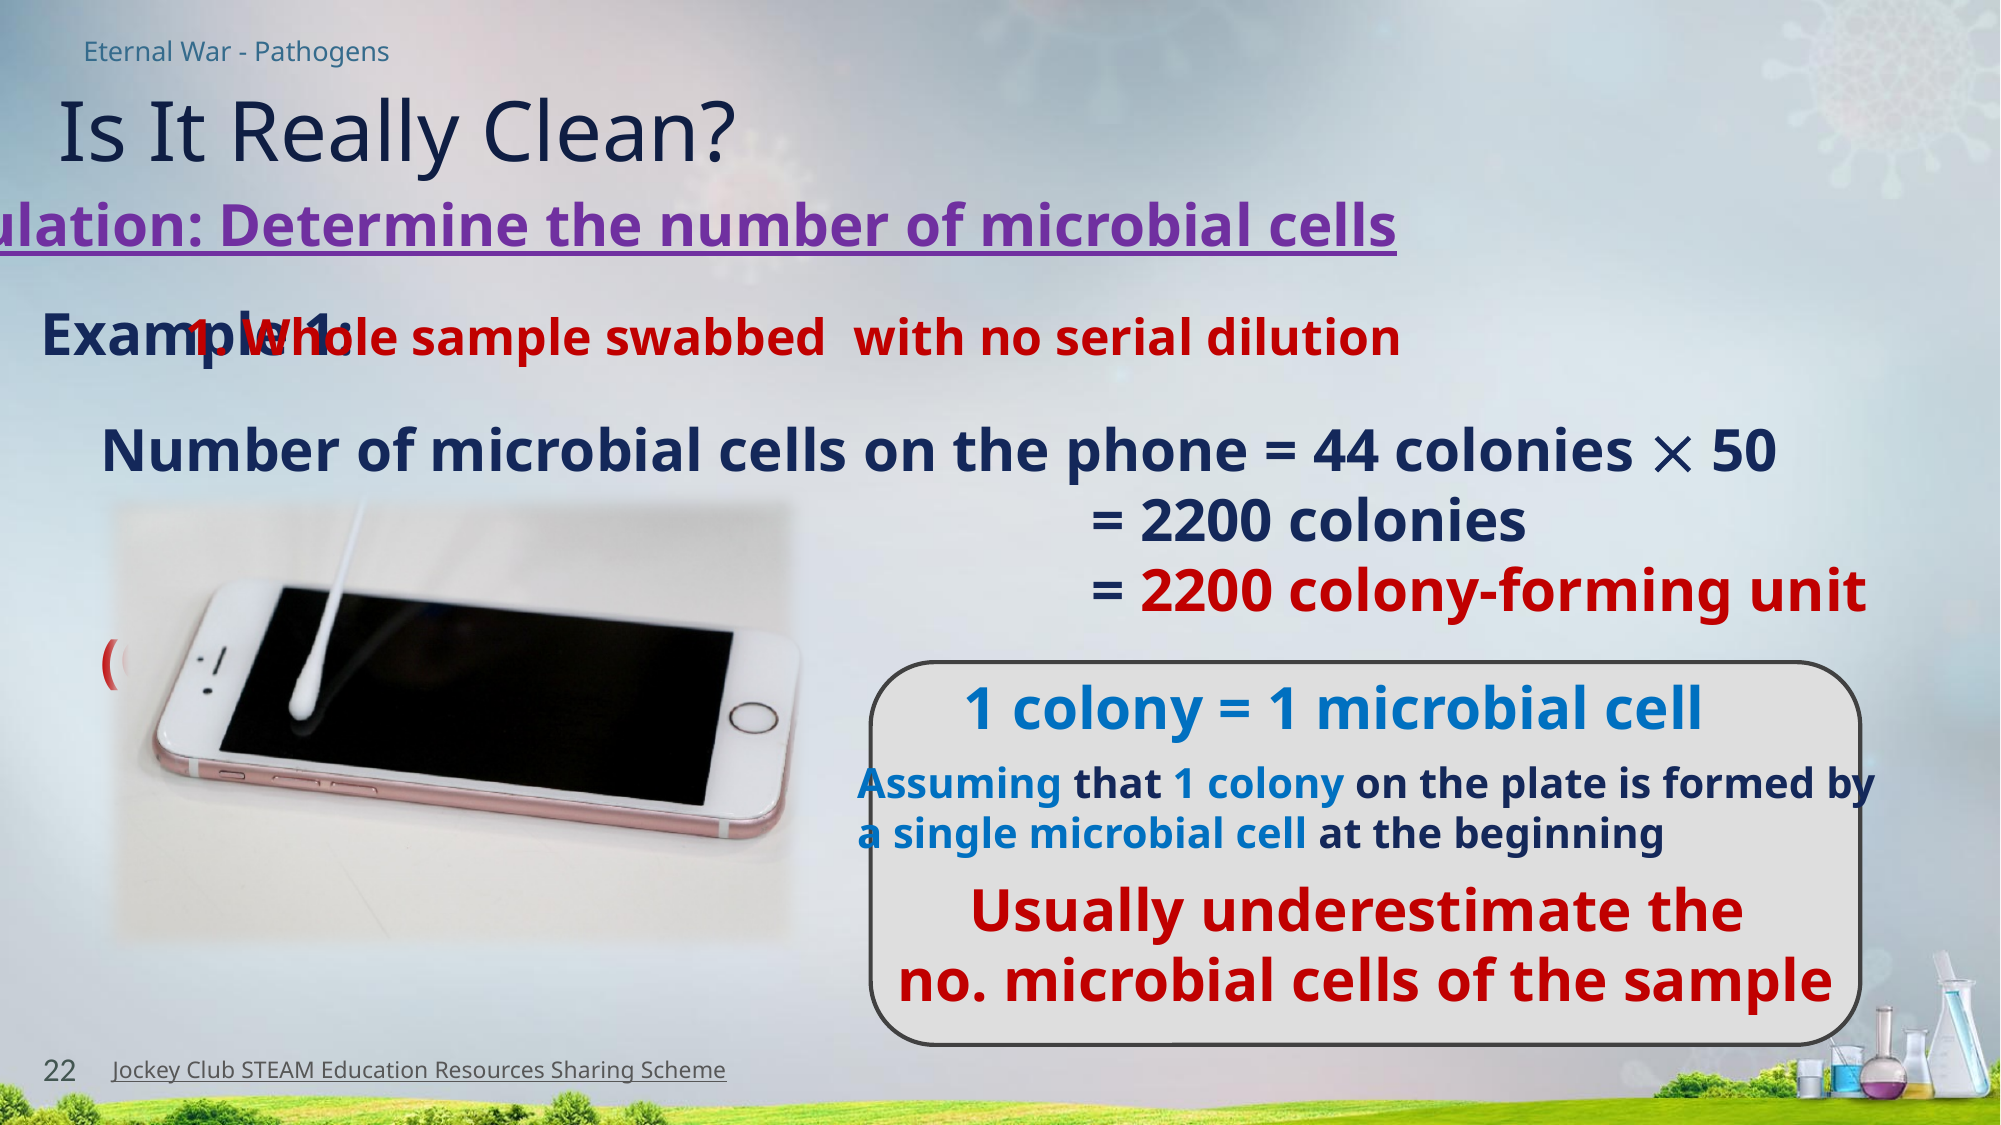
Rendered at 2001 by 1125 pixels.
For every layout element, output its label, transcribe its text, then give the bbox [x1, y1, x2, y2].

text_box Example 1: [26, 289, 369, 375]
text_box Calculation: Determine the number of microbial cells [0, 181, 1412, 266]
text_box Whole sample swabbed with no serial dilution [170, 298, 1418, 373]
text_box [868, 865, 1863, 1047]
text_box Usually underestimate the no. microbial cells of the sample [882, 865, 1849, 1021]
text_box Assuming that 1 colony on the plate is formed by a single microbial cell at the beginning [842, 749, 1891, 865]
text_box Is It Really Clean? [38, 20, 1450, 237]
slide_number 22 [18, 1038, 101, 1099]
text_box [868, 660, 1863, 749]
text_box 1 colony = 1 microbial cell [949, 663, 1720, 749]
picture [0, 0, 2001, 1125]
text_box Number of microbial cells on the phone = 44 colonies  50 = 2200 colonies = 2200 colony-forming unit (CFU) [85, 405, 1888, 700]
